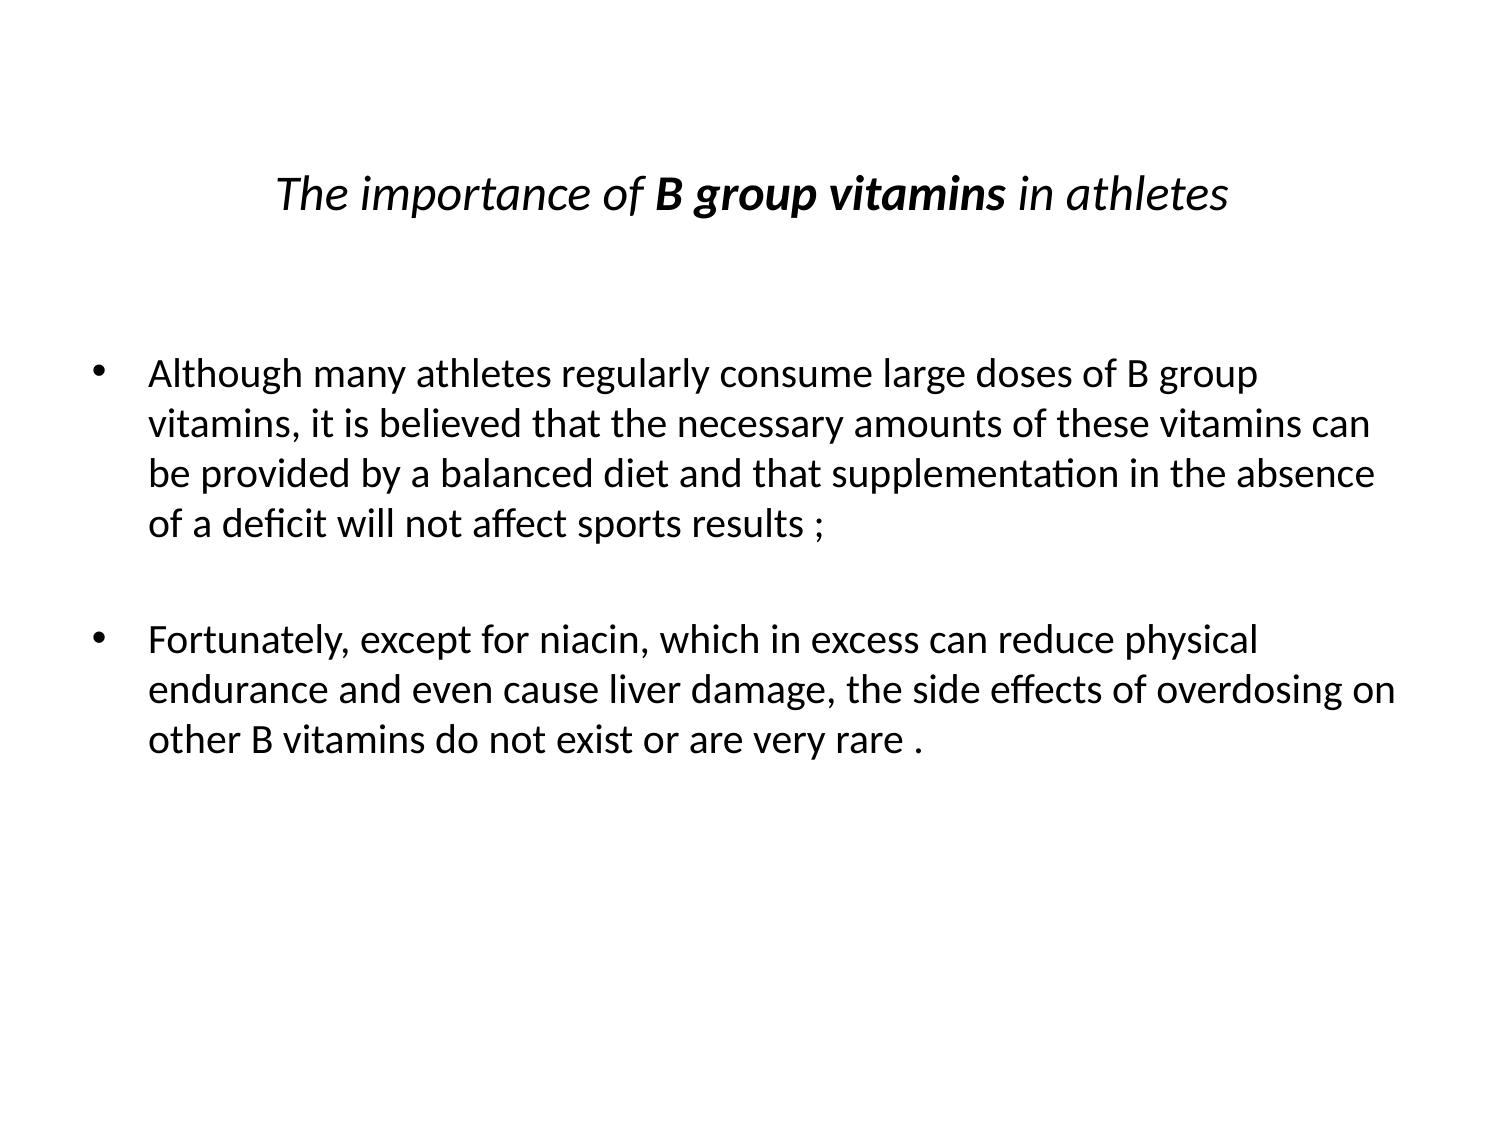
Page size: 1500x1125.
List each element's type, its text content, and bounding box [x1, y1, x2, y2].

list Although many athletes regularly consume large doses of B group vitamins, it is believed that the necessary amounts of these vitamins can be provided by a balanced diet and that supplementation in the absence of a deficit will not affect sports results ; Fortunately, except for niacin, which in excess can reduce physical endurance and even cause liver damage, the side effects of overdosing on other B vitamins do not exist or are very rare . [76, 338, 1427, 1034]
title The importance of B group vitamins in athletes [76, 160, 1427, 220]
